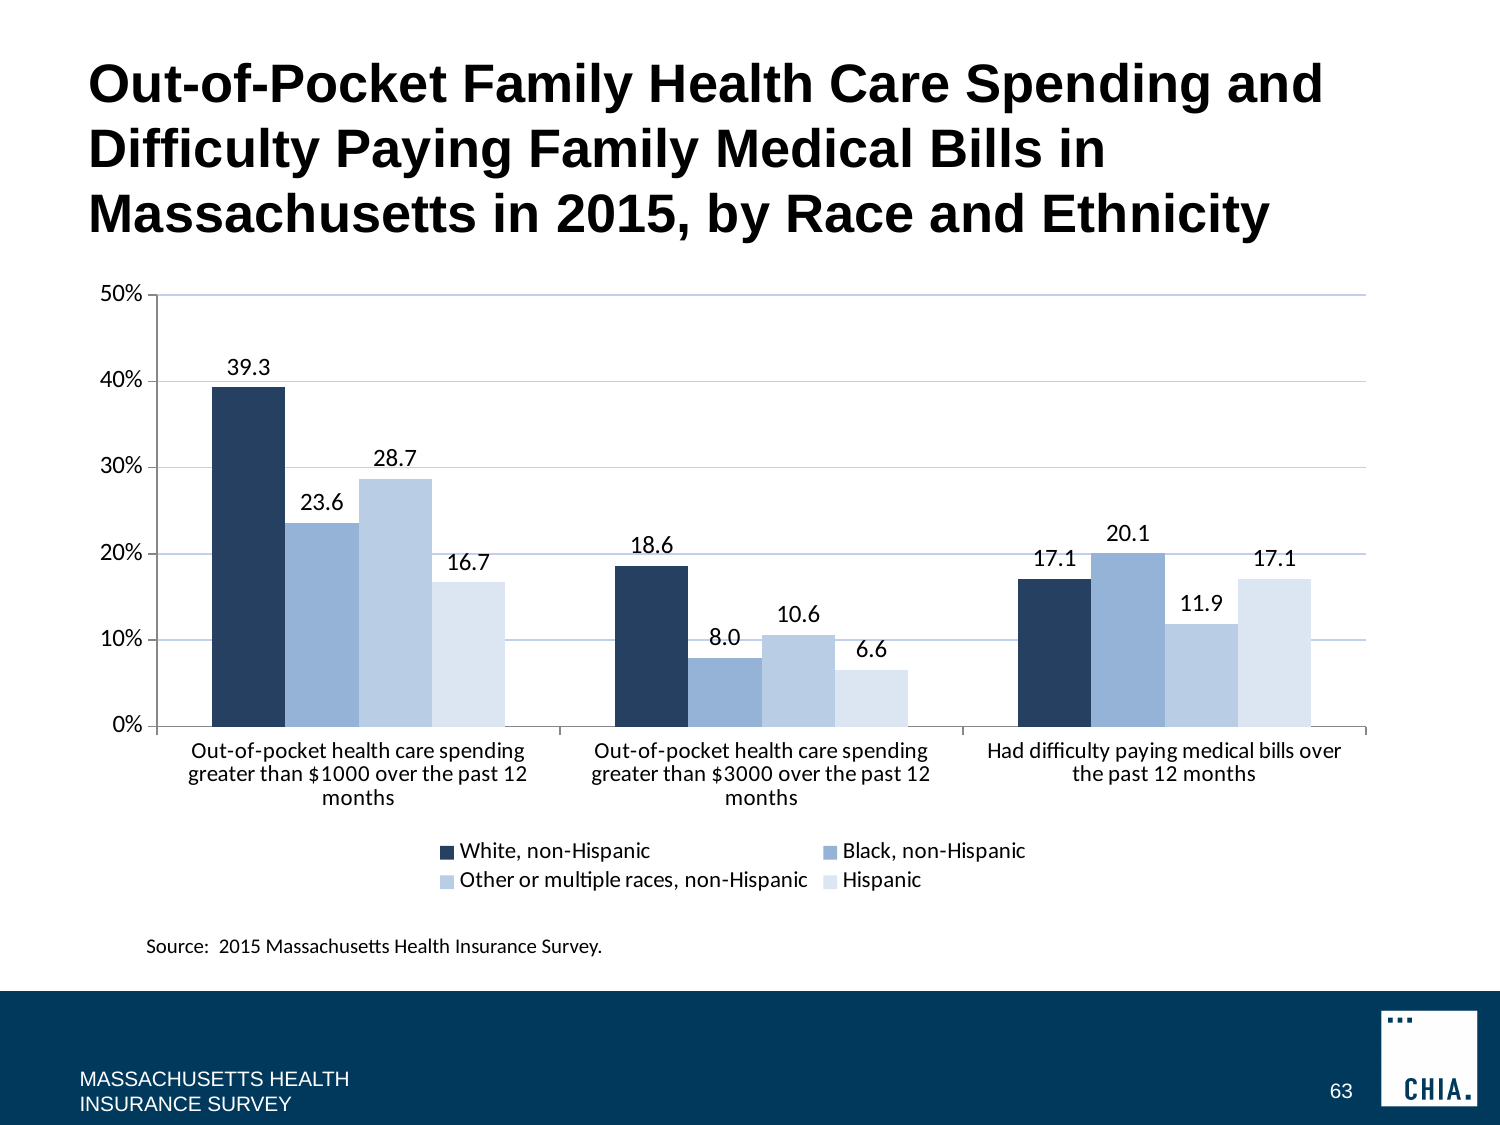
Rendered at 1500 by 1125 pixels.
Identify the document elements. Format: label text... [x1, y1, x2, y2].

text_box Source: 2015 Massachusetts Health Insurance Survey. [131, 910, 1142, 990]
chart [73, 269, 1393, 901]
slide_number 63 [1017, 1060, 1368, 1121]
picture [0, 991, 1500, 1125]
title Out-of-Pocket Family Health Care Spending and Difficulty Paying Family Medical Bills in Massachusetts in 2015, by Race and Ethnicity [73, 120, 1478, 227]
footer MASSACHUSETTS HEALTH INSURANCE SURVEY [64, 1060, 430, 1121]
